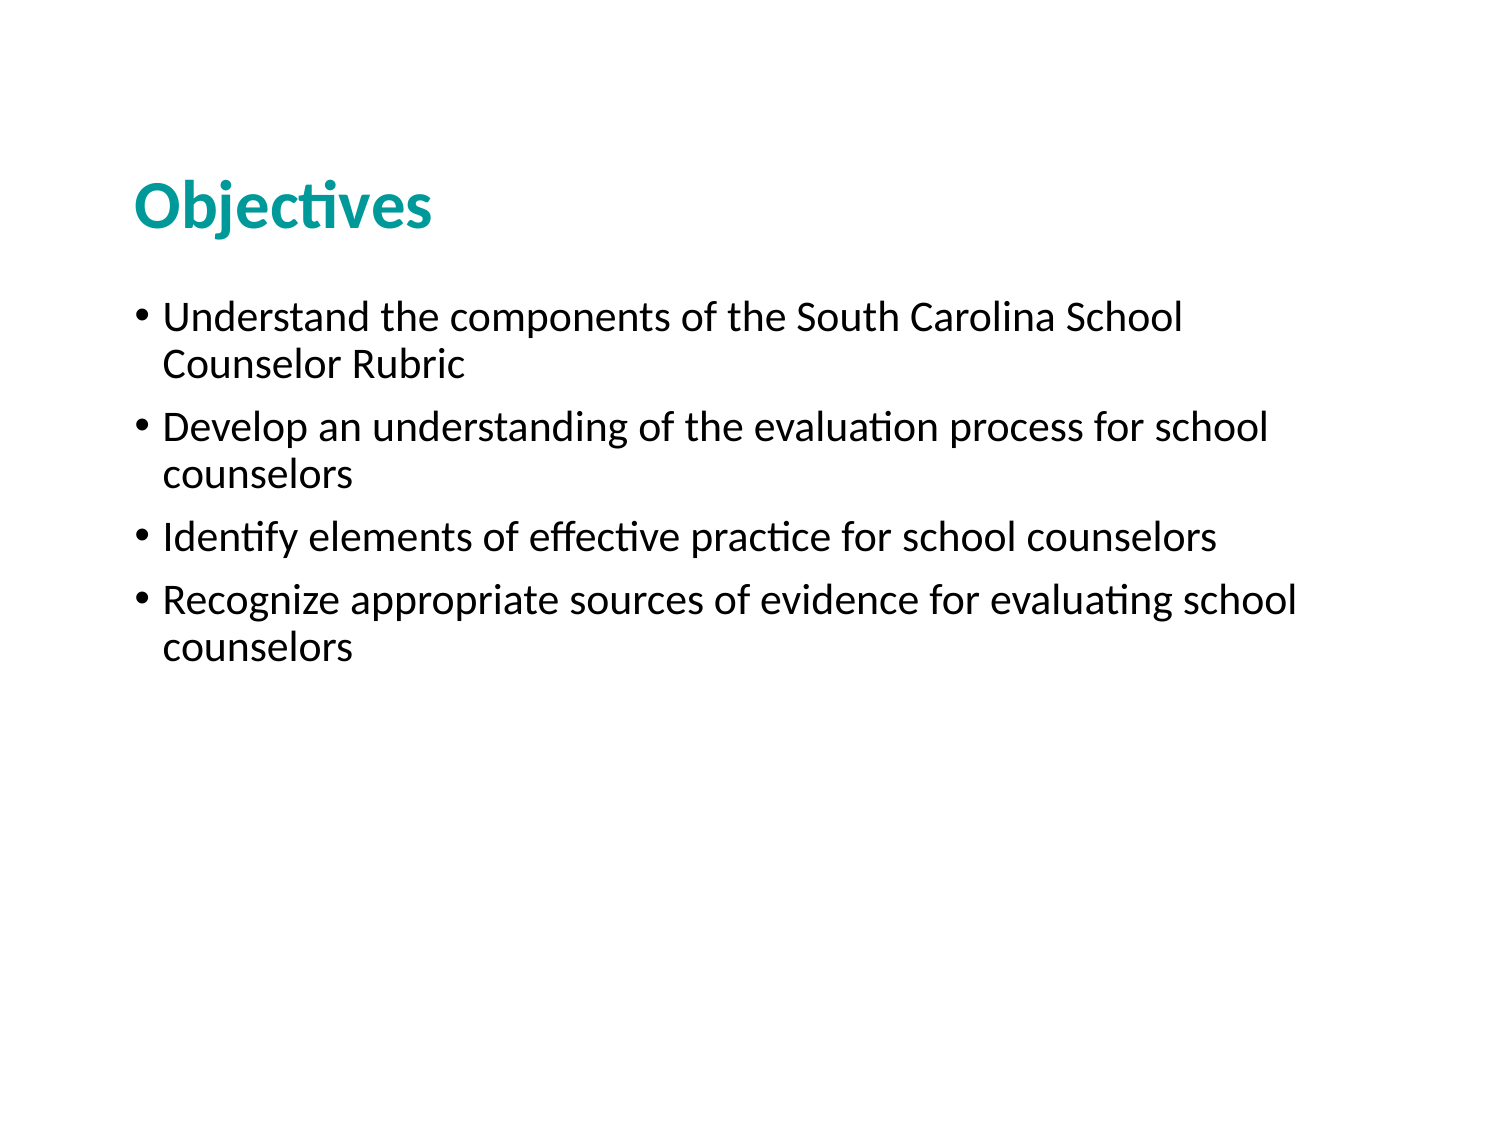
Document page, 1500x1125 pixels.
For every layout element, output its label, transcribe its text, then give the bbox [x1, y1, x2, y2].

list Understand the components of the South Carolina School Counselor Rubric Develop an understanding of the evaluation process for school counselors Identify elements of effective practice for school counselors Recognize appropriate sources of evidence for evaluating school counselors [134, 293, 1366, 995]
title Objectives [134, 32, 1366, 243]
